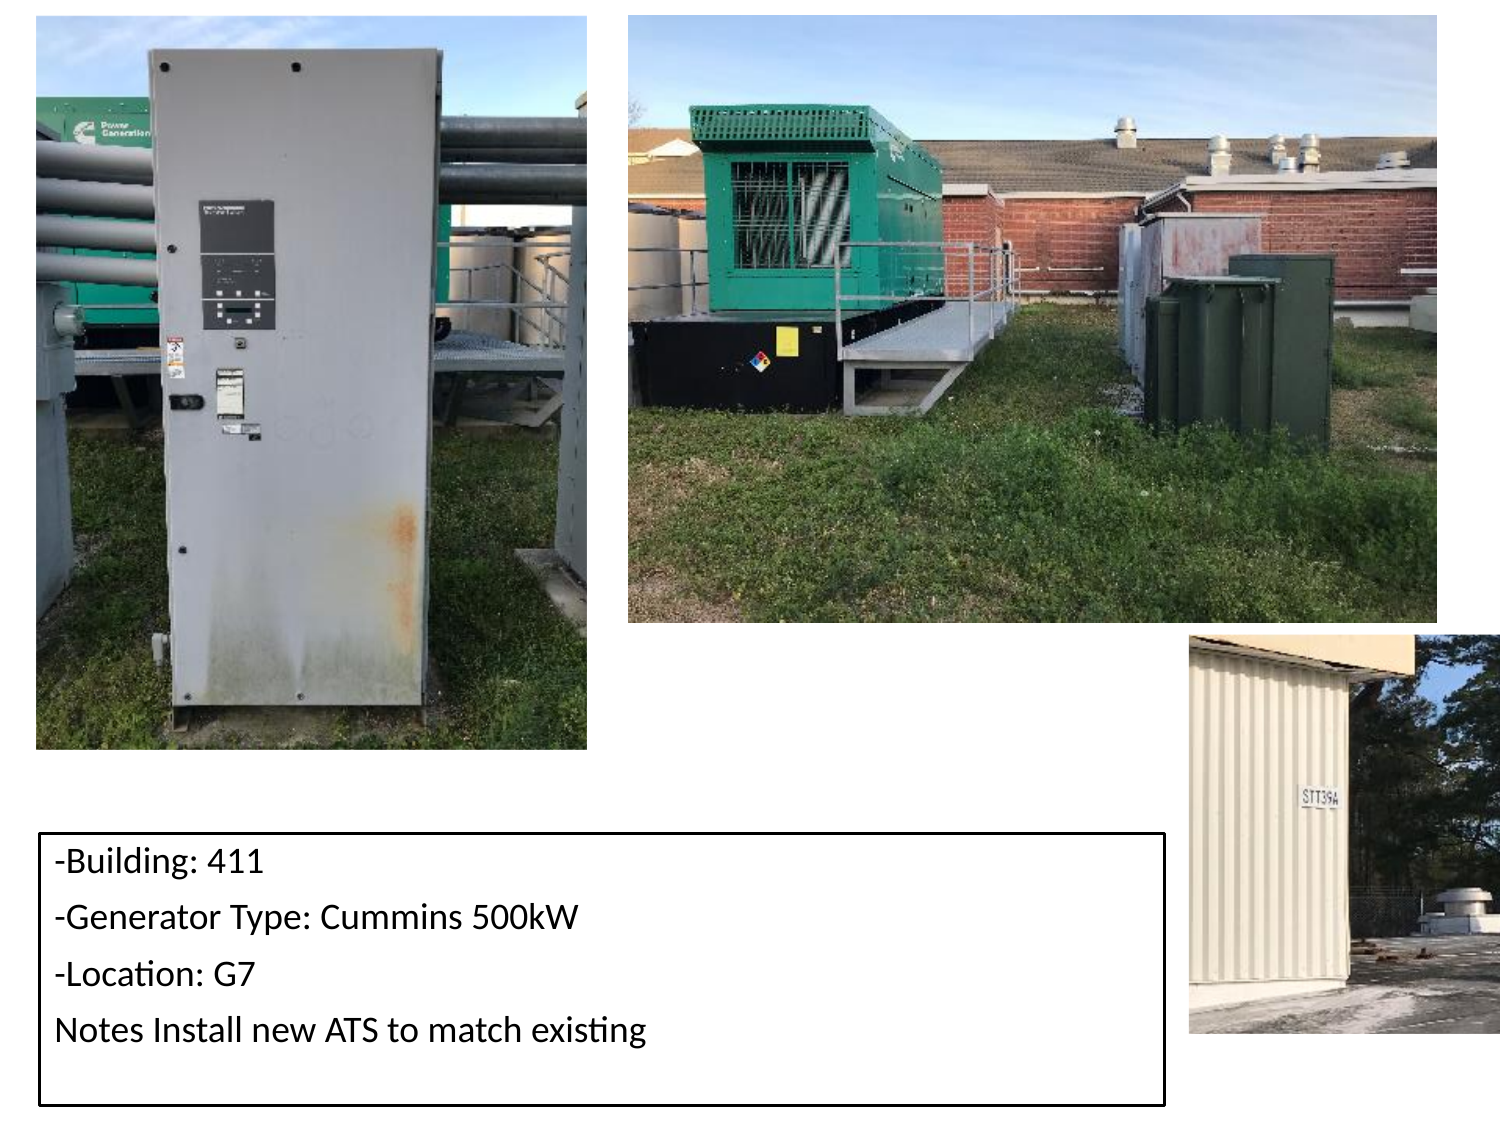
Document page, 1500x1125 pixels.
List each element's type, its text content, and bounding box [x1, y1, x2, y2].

text_box -Building: 411 -Generator Type: Cummins 500kW -Location: G7 Notes Install new ATS to match existing [39, 833, 1165, 1106]
picture [1144, 635, 1500, 1033]
picture [0, 15, 1438, 749]
